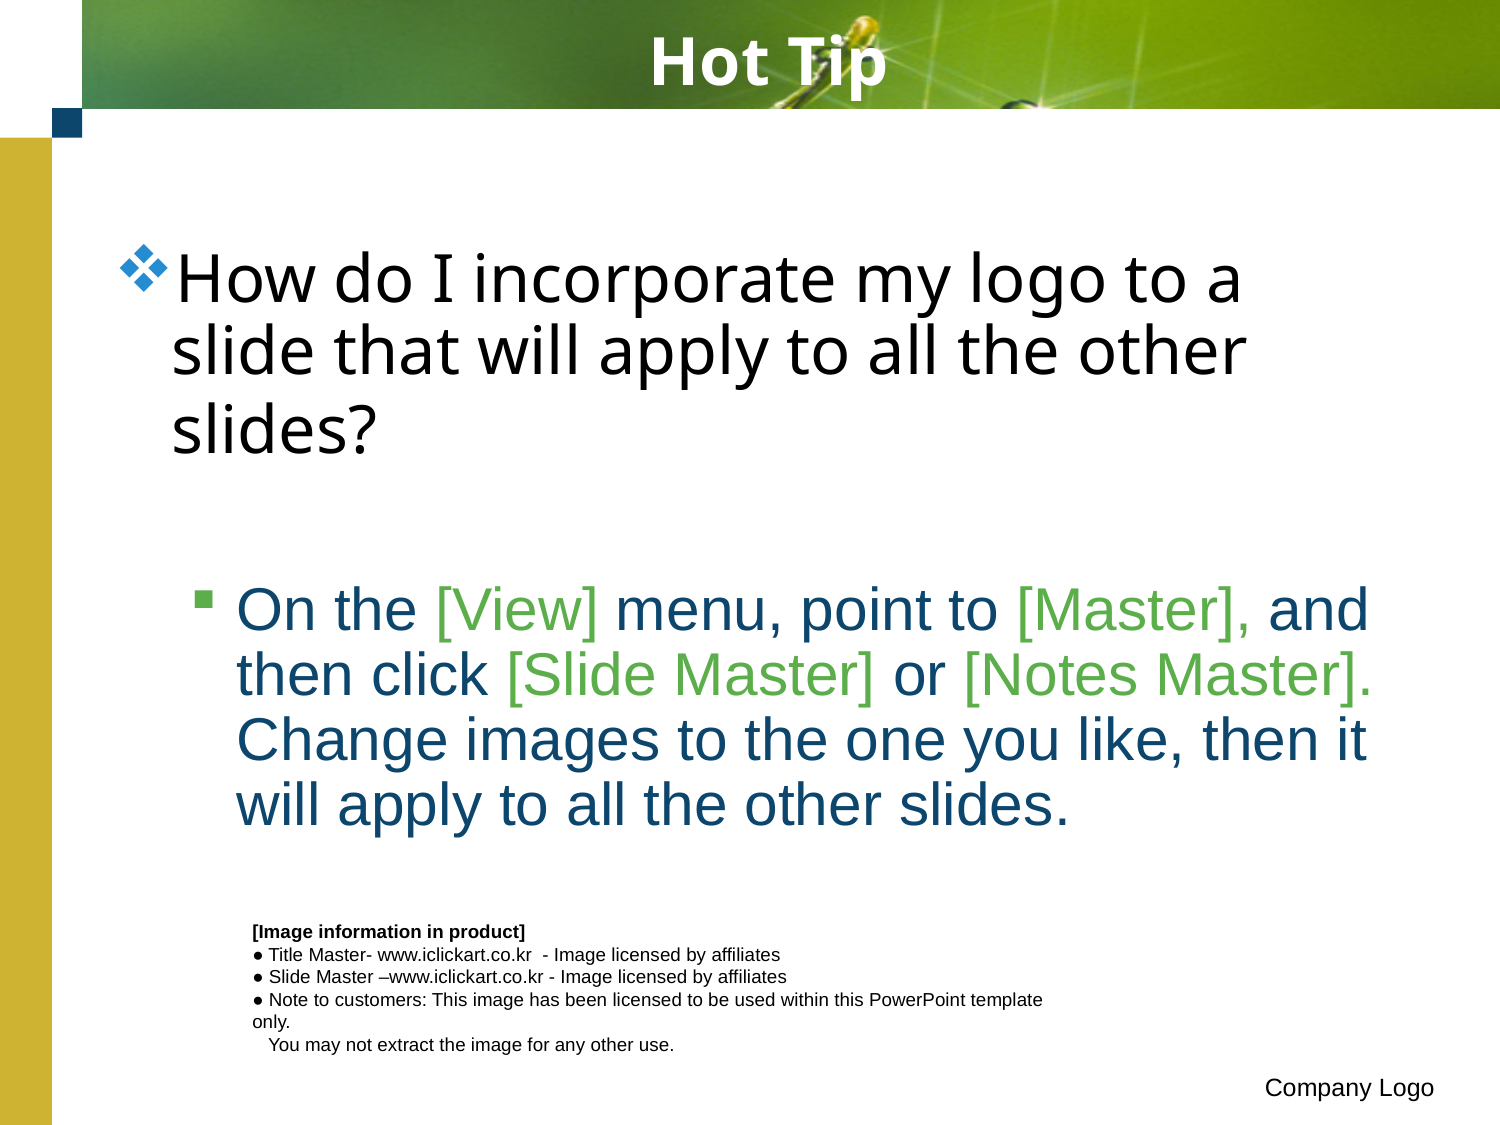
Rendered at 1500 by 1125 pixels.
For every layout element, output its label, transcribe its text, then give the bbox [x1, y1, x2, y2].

list How do I incorporate my logo to a slide that will apply to all the other slides? On the [View] menu, point to [Master], and then click [Slide Master] or [Notes Master]. Change images to the one you like, then it will apply to all the other slides. [99, 237, 1408, 936]
title Hot Tip [87, 12, 1450, 105]
text_box [Image information in product] ● Title Master- www.iclickart.co.kr - Image licensed by affiliates ● Slide Master –www.iclickart.co.kr - Image licensed by affiliates ● Note to customers: This image has been licensed to be used within this PowerPoint template only. You may not extract the image for any other use. [237, 912, 1100, 1063]
footer Company Logo [975, 1064, 1450, 1113]
picture [82, 0, 1500, 109]
